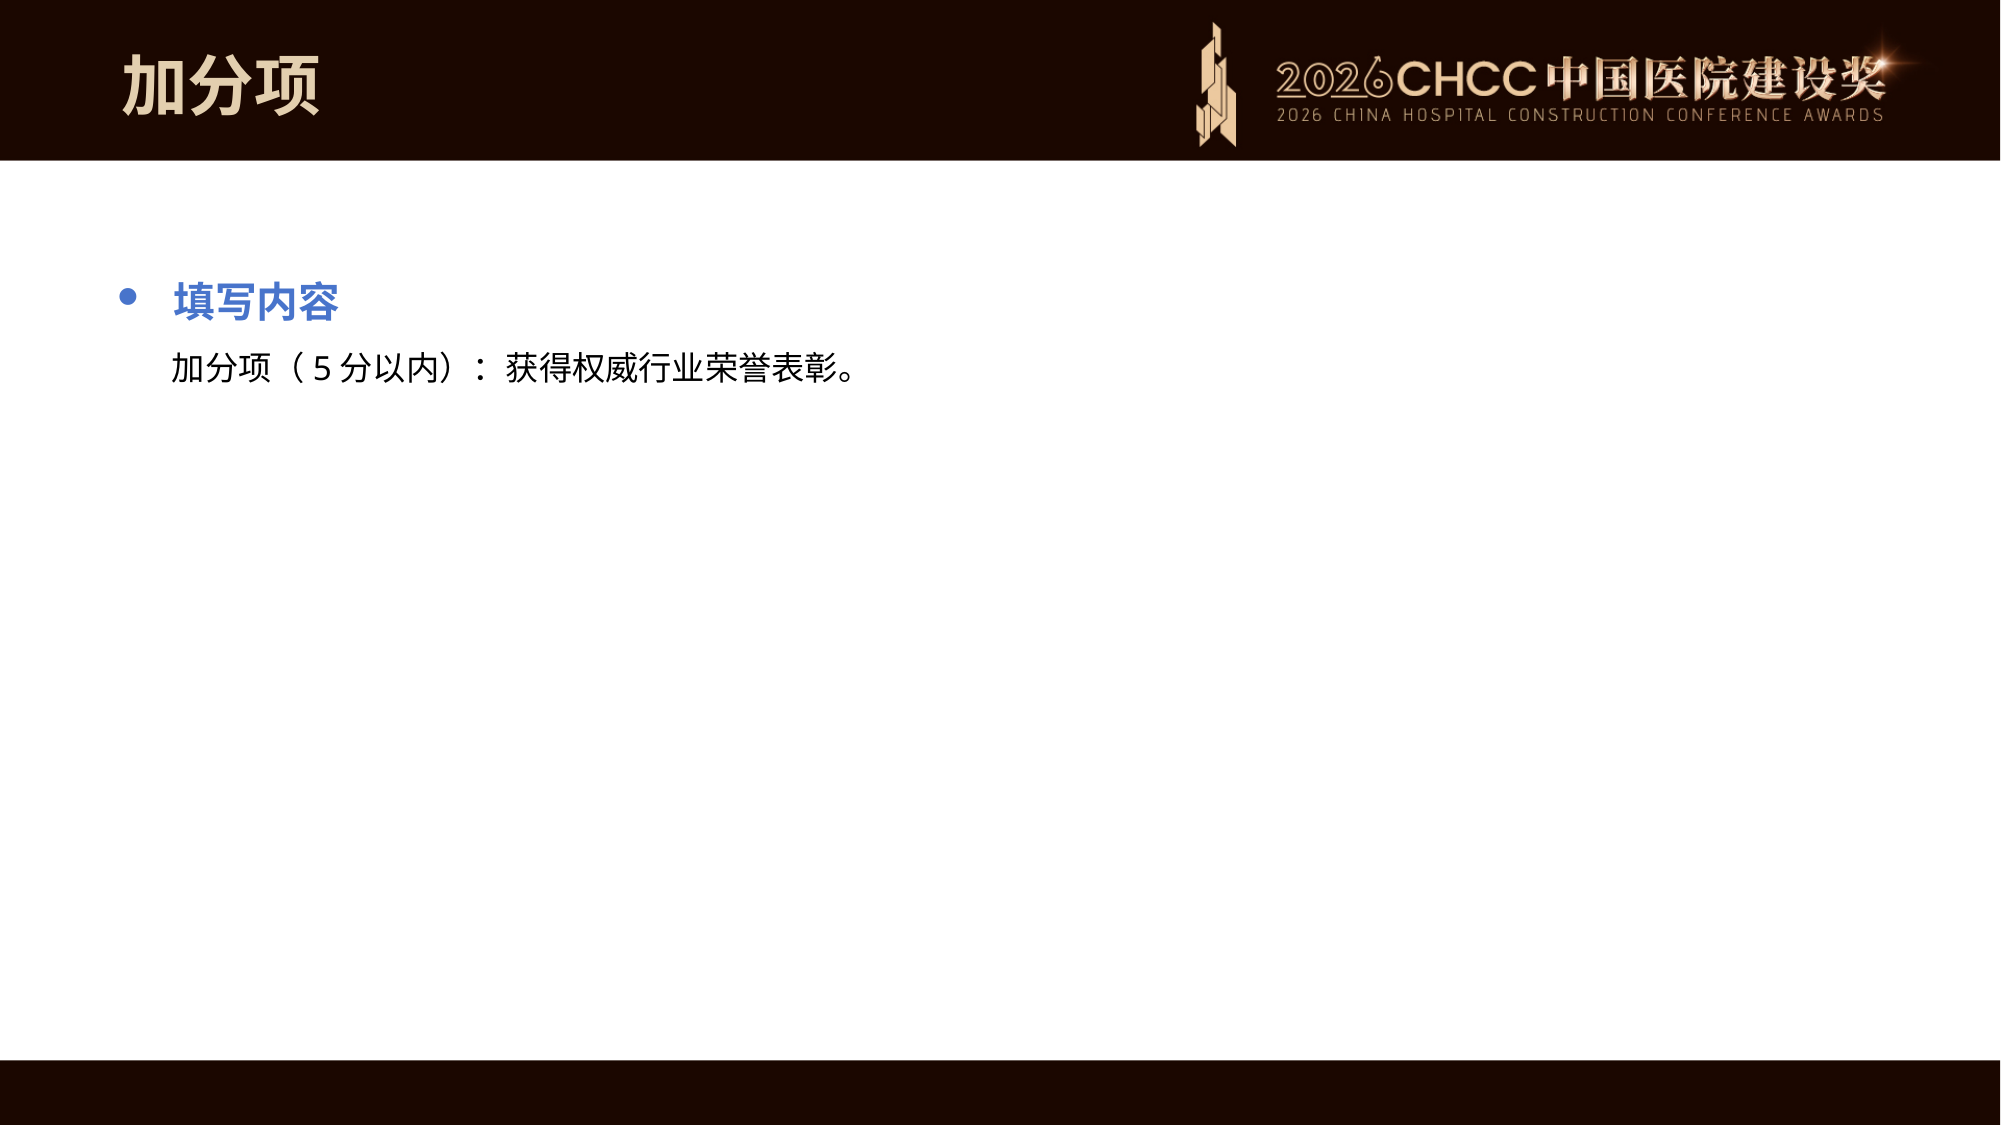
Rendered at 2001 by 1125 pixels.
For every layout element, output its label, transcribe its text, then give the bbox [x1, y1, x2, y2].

text_box 填写内容 [117, 244, 934, 327]
text_box [117, 326, 1817, 457]
picture [0, 0, 2001, 1125]
text_box 加分项 [106, 36, 563, 132]
text_box 加分项（5分以内）：获得权威行业荣誉表彰。 [157, 339, 1164, 395]
